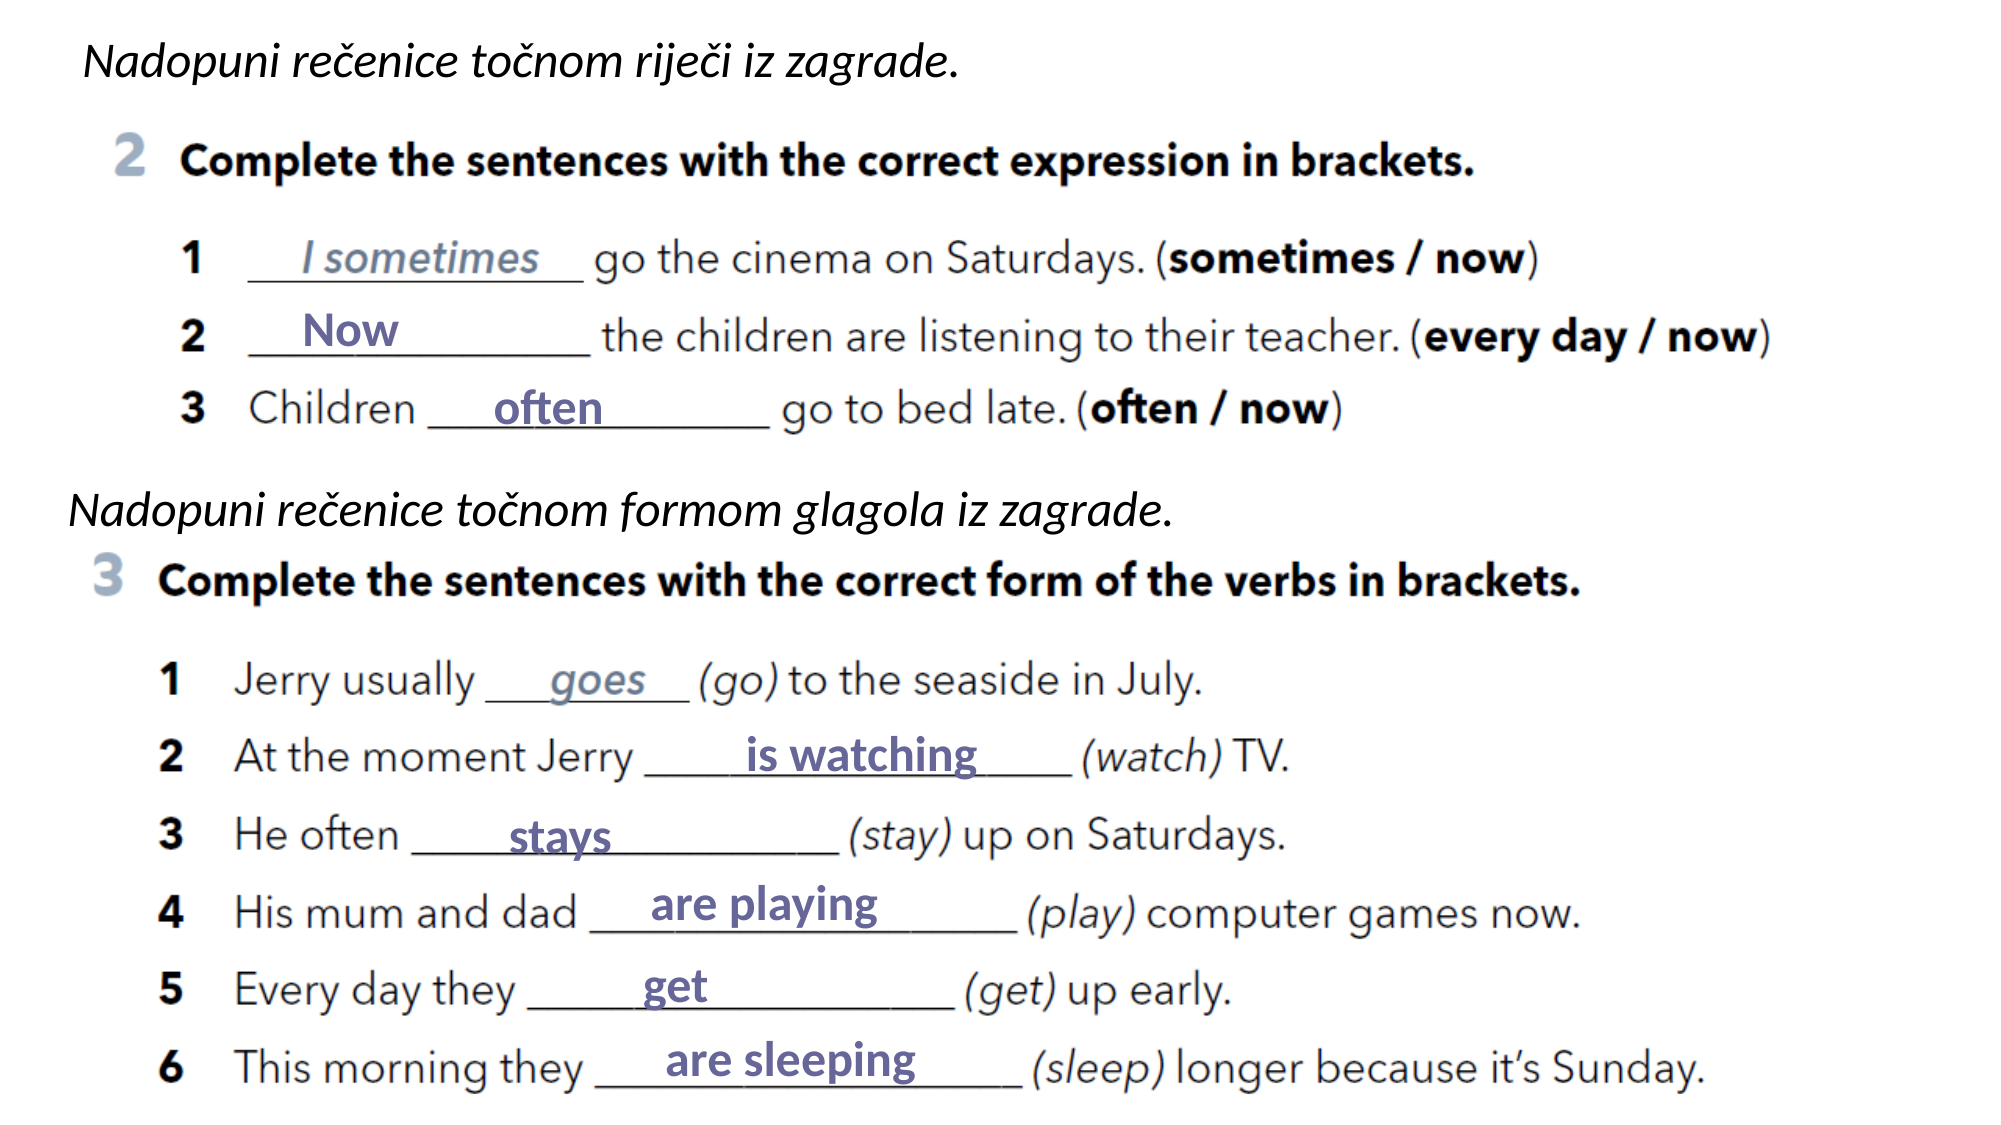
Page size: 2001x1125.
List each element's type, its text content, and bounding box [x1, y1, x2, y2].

picture [93, 109, 1782, 455]
text_box Nadopuni rečenice točnom formom glagola iz zagrade. [52, 468, 1685, 544]
picture [79, 540, 1756, 1105]
text_box Nadopuni rečenice točnom riječi iz zagrade. [67, 20, 1479, 95]
